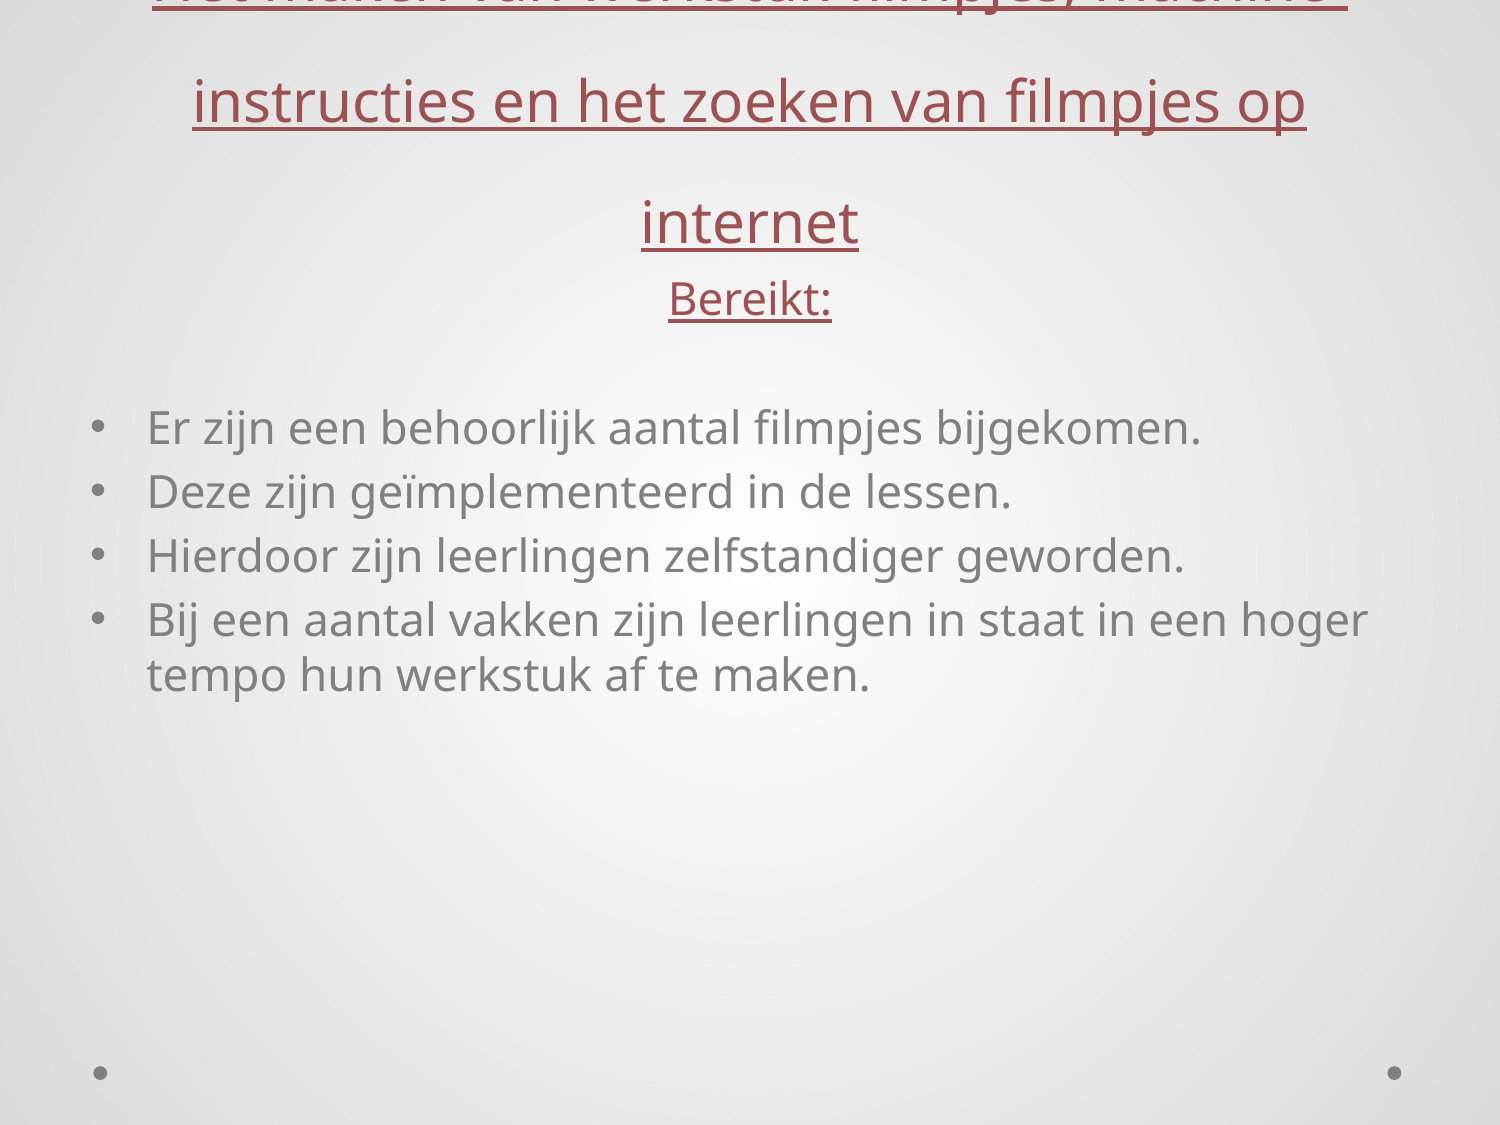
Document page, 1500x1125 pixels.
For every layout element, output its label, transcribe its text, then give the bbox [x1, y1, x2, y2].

list Bereikt: Er zijn een behoorlijk aantal filmpjes bijgekomen. Deze zijn geïmplementeerd in de lessen. Hierdoor zijn leerlingen zelfstandiger geworden. Bij een aantal vakken zijn leerlingen in staat in een hoger tempo hun werkstuk af te maken. [75, 262, 1425, 1005]
title Het maken van werkstuk-filmpjes, machine-instructies en het zoeken van filmpjes op internet [75, 0, 1425, 262]
